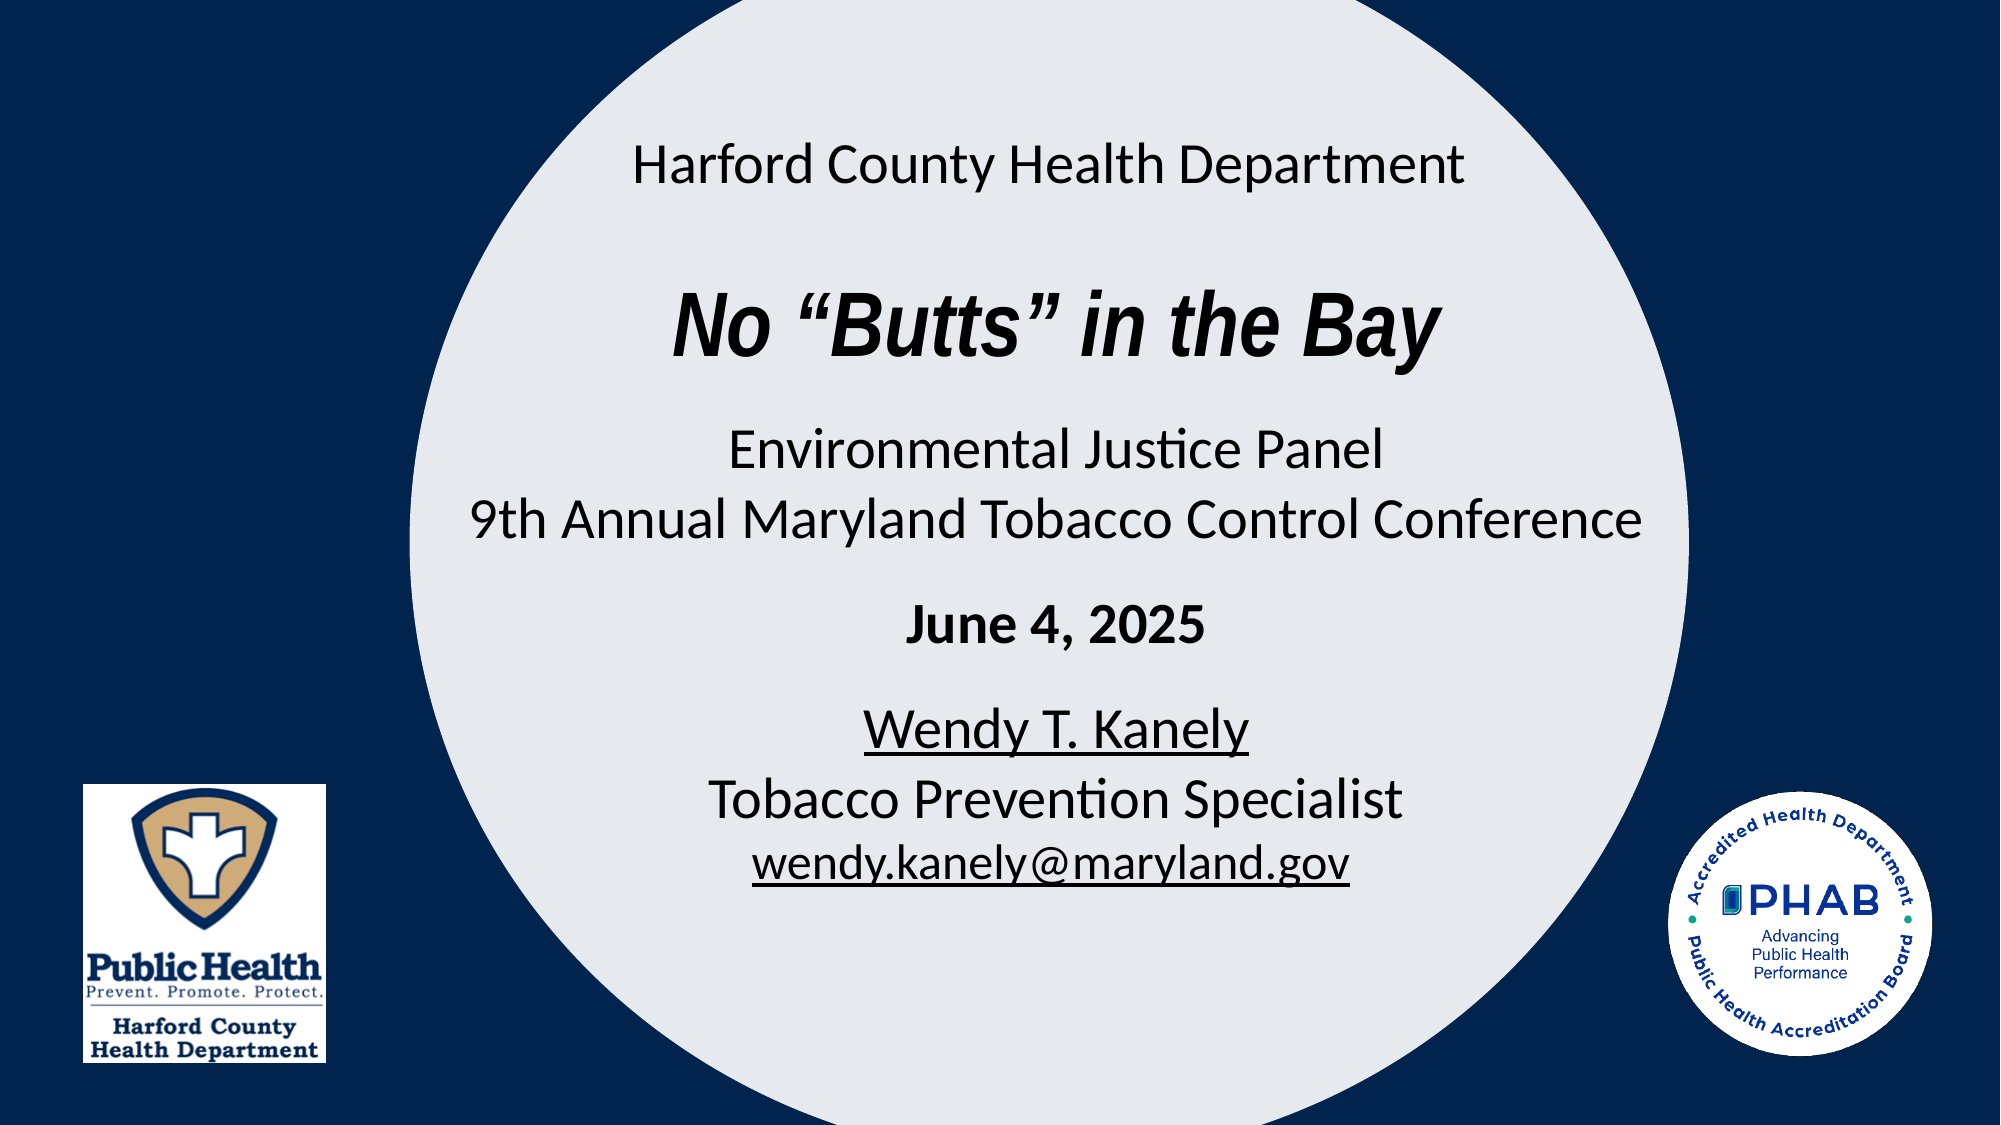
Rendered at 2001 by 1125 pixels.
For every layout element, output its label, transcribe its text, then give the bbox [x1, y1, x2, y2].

text_box [583, 0, 1515, 117]
text_box [525, 898, 1574, 1125]
text_box Harford County Health Department No “Butts” in the Bay Environmental Justice Panel 9th Annual Maryland Tobacco Control Conference June 4, 2025 Wendy T. Kanely Tobacco Prevention Specialist wendy.kanely@maryland.gov [325, 117, 1788, 898]
picture [1658, 784, 1942, 1063]
picture [83, 784, 326, 1063]
